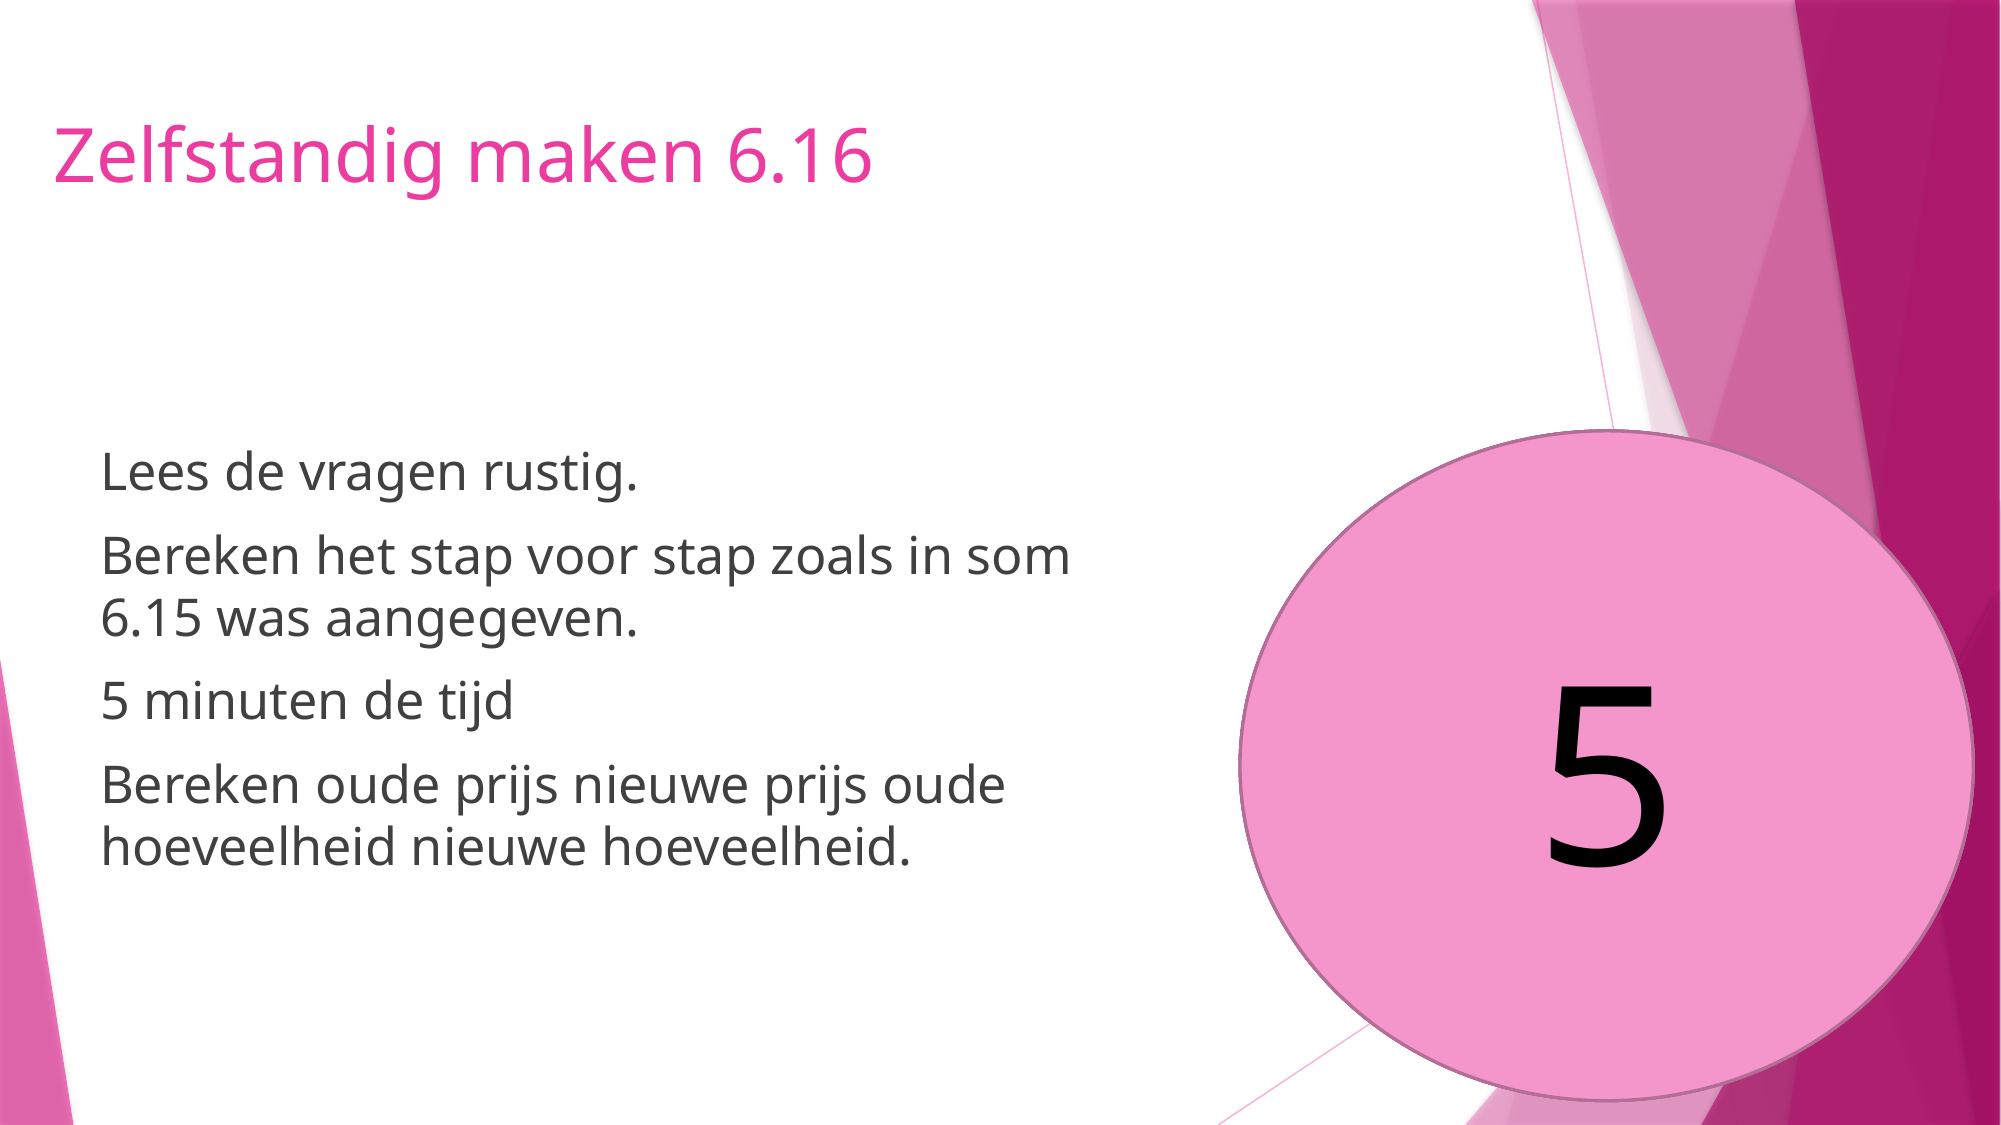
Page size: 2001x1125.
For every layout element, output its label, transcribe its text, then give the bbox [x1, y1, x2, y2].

list Lees de vragen rustig. Bereken het stap voor stap zoals in som 6.15 was aangegeven. 5 minuten de tijd Bereken oude prijs nieuwe prijs oude hoeveelheid nieuwe hoeveelheid. [85, 348, 1169, 1078]
title Zelfstandig maken 6.16 [38, 99, 1614, 317]
text_box 5 [1238, 429, 1975, 1103]
